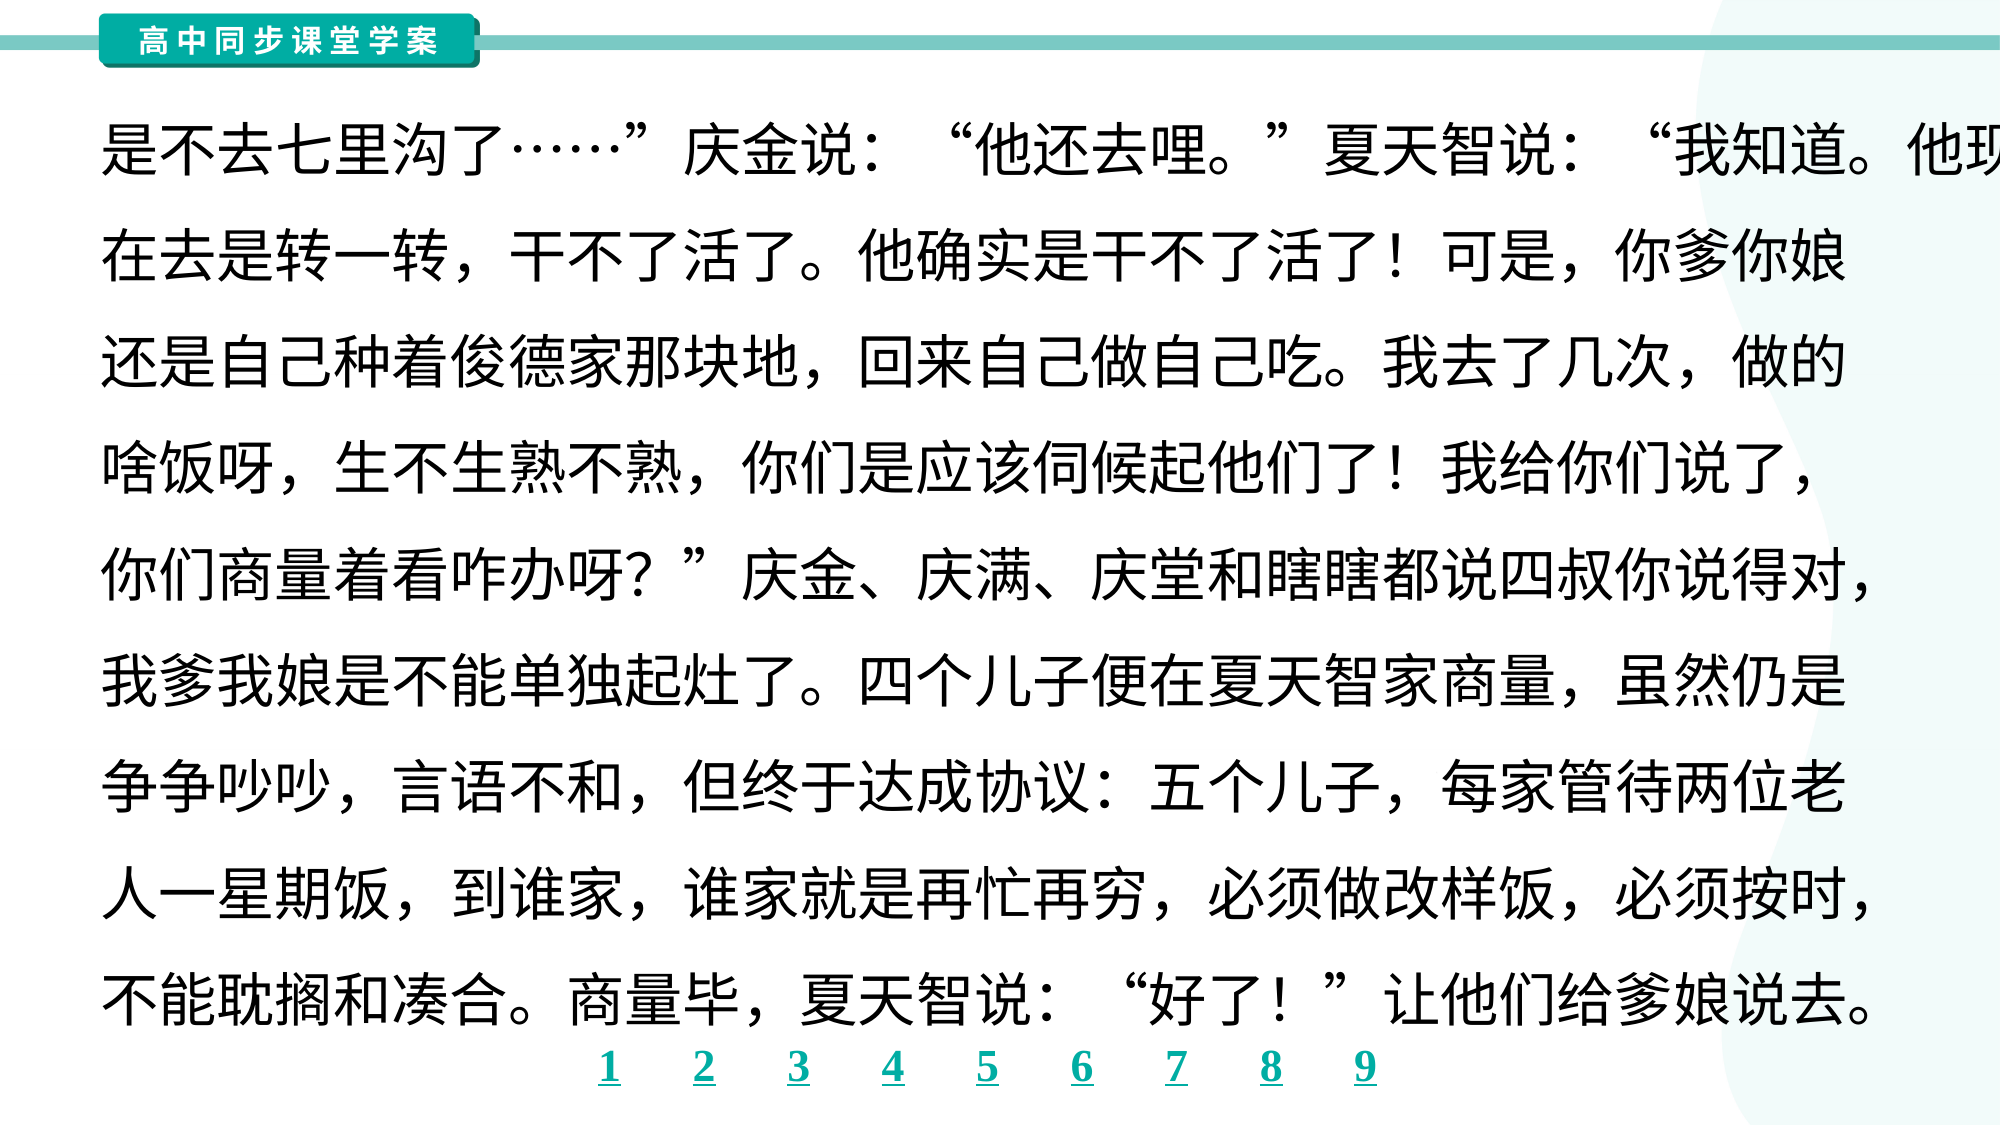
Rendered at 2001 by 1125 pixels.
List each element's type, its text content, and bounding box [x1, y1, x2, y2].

picture [0, 0, 2000, 1125]
text_box 是不去七里沟了……”庆金说：“他还去哩。”夏天智说：“我知道。他现 在去是转一转，干不了活了。他确实是干不了活了！可是，你爹你娘 还是自己种着俊德家那块地，回来自己做自己吃。我去了几次，做的 啥饭呀，生不生熟不熟，你们是应该伺候起他们了！我给你们说了， 你们商量着看咋办呀？”庆金、庆满、庆堂和瞎瞎都说四叔你说得对， 我爹我娘是不能单独起灶了。四个儿子便在夏天智家商量，虽然仍是 争争吵吵，言语不和，但终于达成协议：五个儿子，每家管待两位老 人一星期饭，到谁家，谁家就是再忙再穷，必须做改样饭，必须按时， 不能耽搁和凑合。商量毕，夏天智说：“好了！”让他们给爹娘说去。 [100, 76, 1899, 1033]
